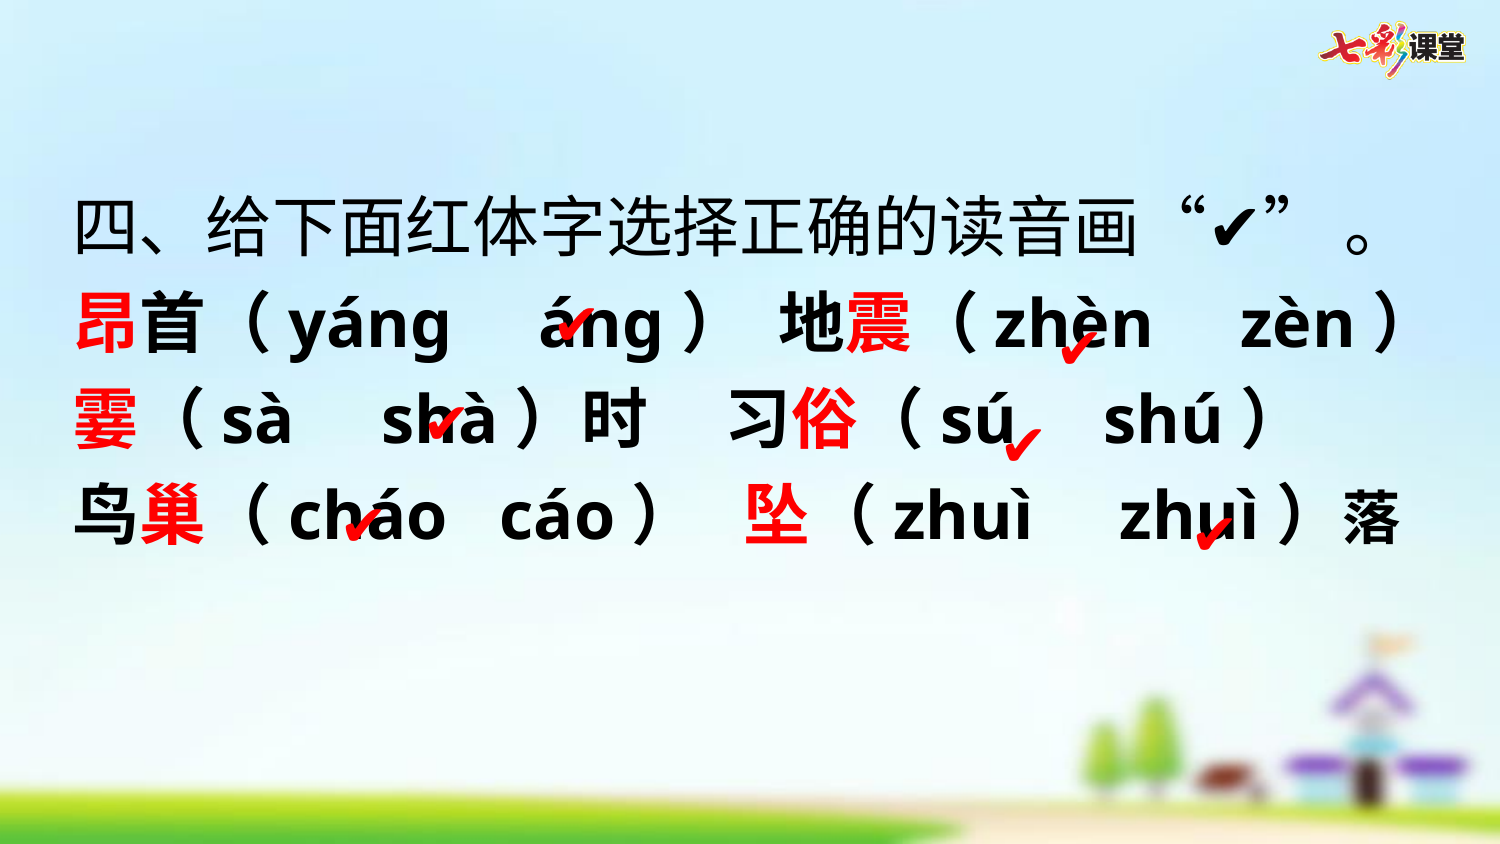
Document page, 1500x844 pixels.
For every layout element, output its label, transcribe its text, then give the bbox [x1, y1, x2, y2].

text_box ✔ [324, 480, 389, 566]
text_box ✔ [1040, 303, 1105, 389]
text_box ✔ [984, 401, 1046, 486]
text_box ✔ [537, 280, 598, 365]
text_box ✔ [1175, 489, 1240, 575]
text_box ✔ [407, 378, 469, 464]
text_box 四、给下面红体字选择正确的读音画“✔” 。 昂首（yáng áng） 地震（zhèn zèn） 霎（sà shà）时 习俗（sú shú） 鸟巢（cháo cáo） 坠（zhuì zhuì）落 [57, 161, 1500, 561]
picture [0, 0, 1500, 844]
